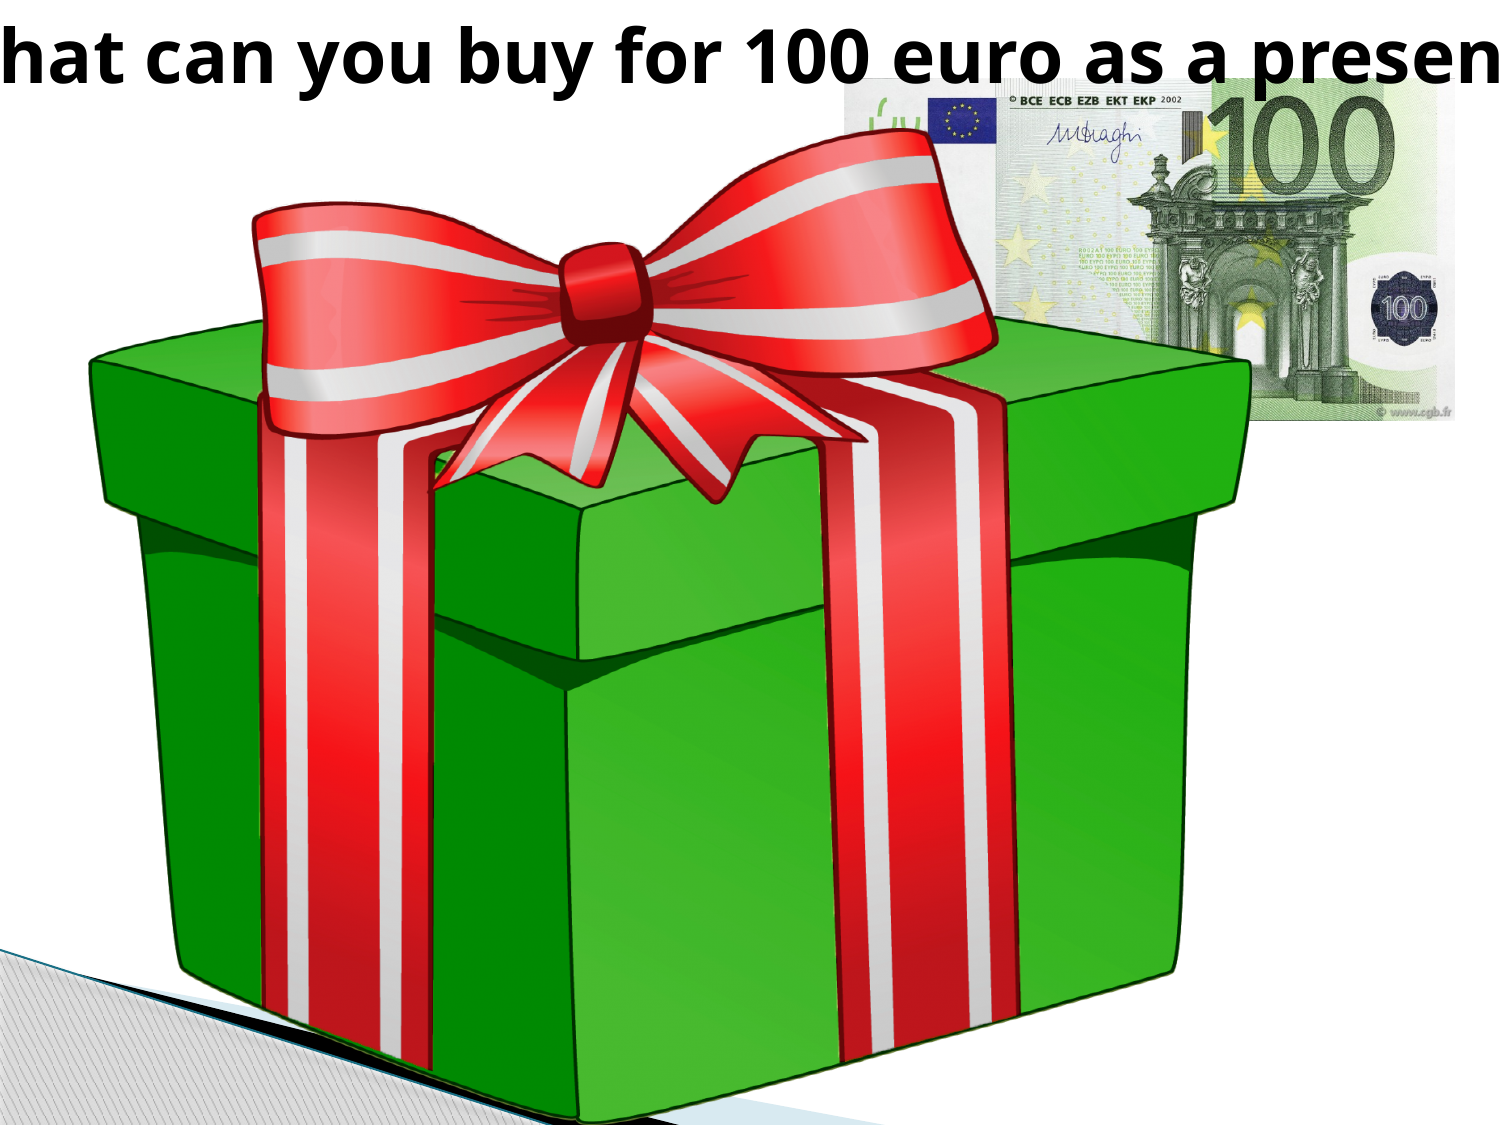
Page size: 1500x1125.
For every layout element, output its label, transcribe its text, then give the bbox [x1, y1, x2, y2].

text_box What can you buy for 100 euro as a present? [0, 0, 1500, 106]
picture [844, 77, 1456, 421]
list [88, 128, 1253, 1125]
